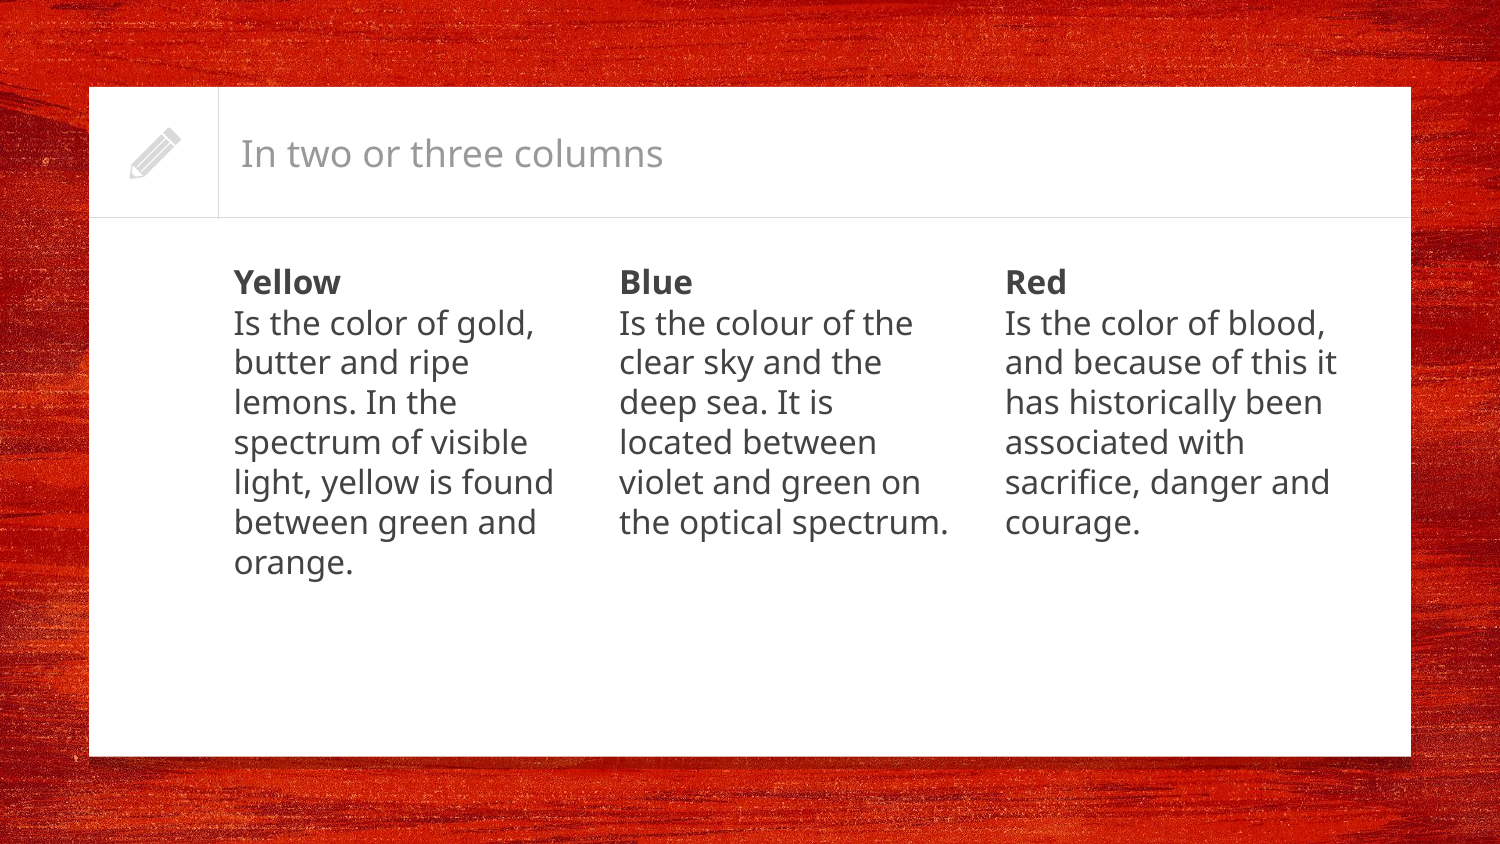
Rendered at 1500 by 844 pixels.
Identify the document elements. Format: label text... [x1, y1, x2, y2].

list Red Is the color of blood, and because of this it has historically been associated with sacrifice, danger and courage. [989, 246, 1357, 694]
picture [0, 0, 1500, 844]
list Blue Is the colour of the clear sky and the deep sea. It is located between violet and green on the optical spectrum. [604, 246, 971, 694]
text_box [129, 127, 182, 180]
title In two or three columns [226, 86, 1330, 218]
list Yellow Is the color of gold, butter and ripe lemons. In the spectrum of visible light, yellow is found between green and orange. [218, 246, 586, 694]
